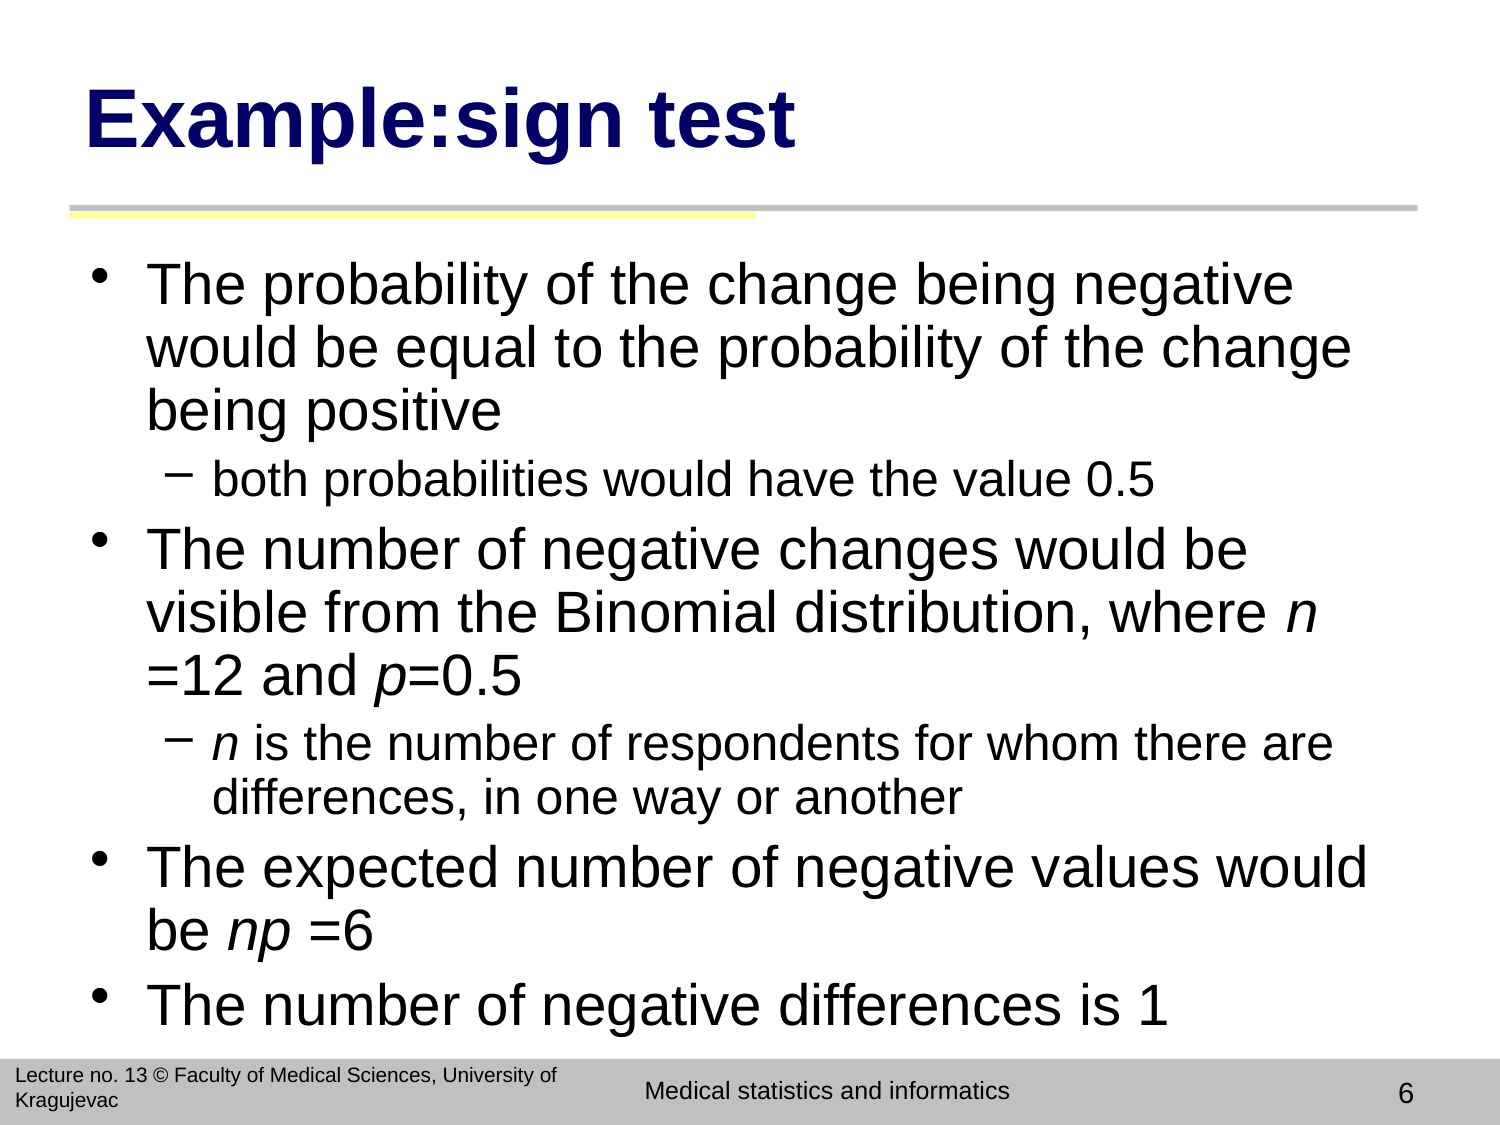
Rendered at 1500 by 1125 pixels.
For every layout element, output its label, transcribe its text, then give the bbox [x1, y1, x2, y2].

slide_number Lecture no. 13 © Faculty of Medical Sciences, University of Kragujevac [0, 1053, 629, 1108]
list The probability of the change being negative would be equal to the probability of the change being positive both probabilities would have the value 0.5 The number of negative changes would be visible from the Binomial distribution, where n =12 and p=0.5 n is the number of respondents for whom there are differences, in one way or another The expected number of negative values would be np =6 The number of negative differences is 1 [74, 246, 1426, 1023]
title Example:sign test [69, 19, 1426, 208]
footer Medical statistics and informatics [512, 1066, 1144, 1125]
slide_number 6 [1164, 1066, 1430, 1125]
